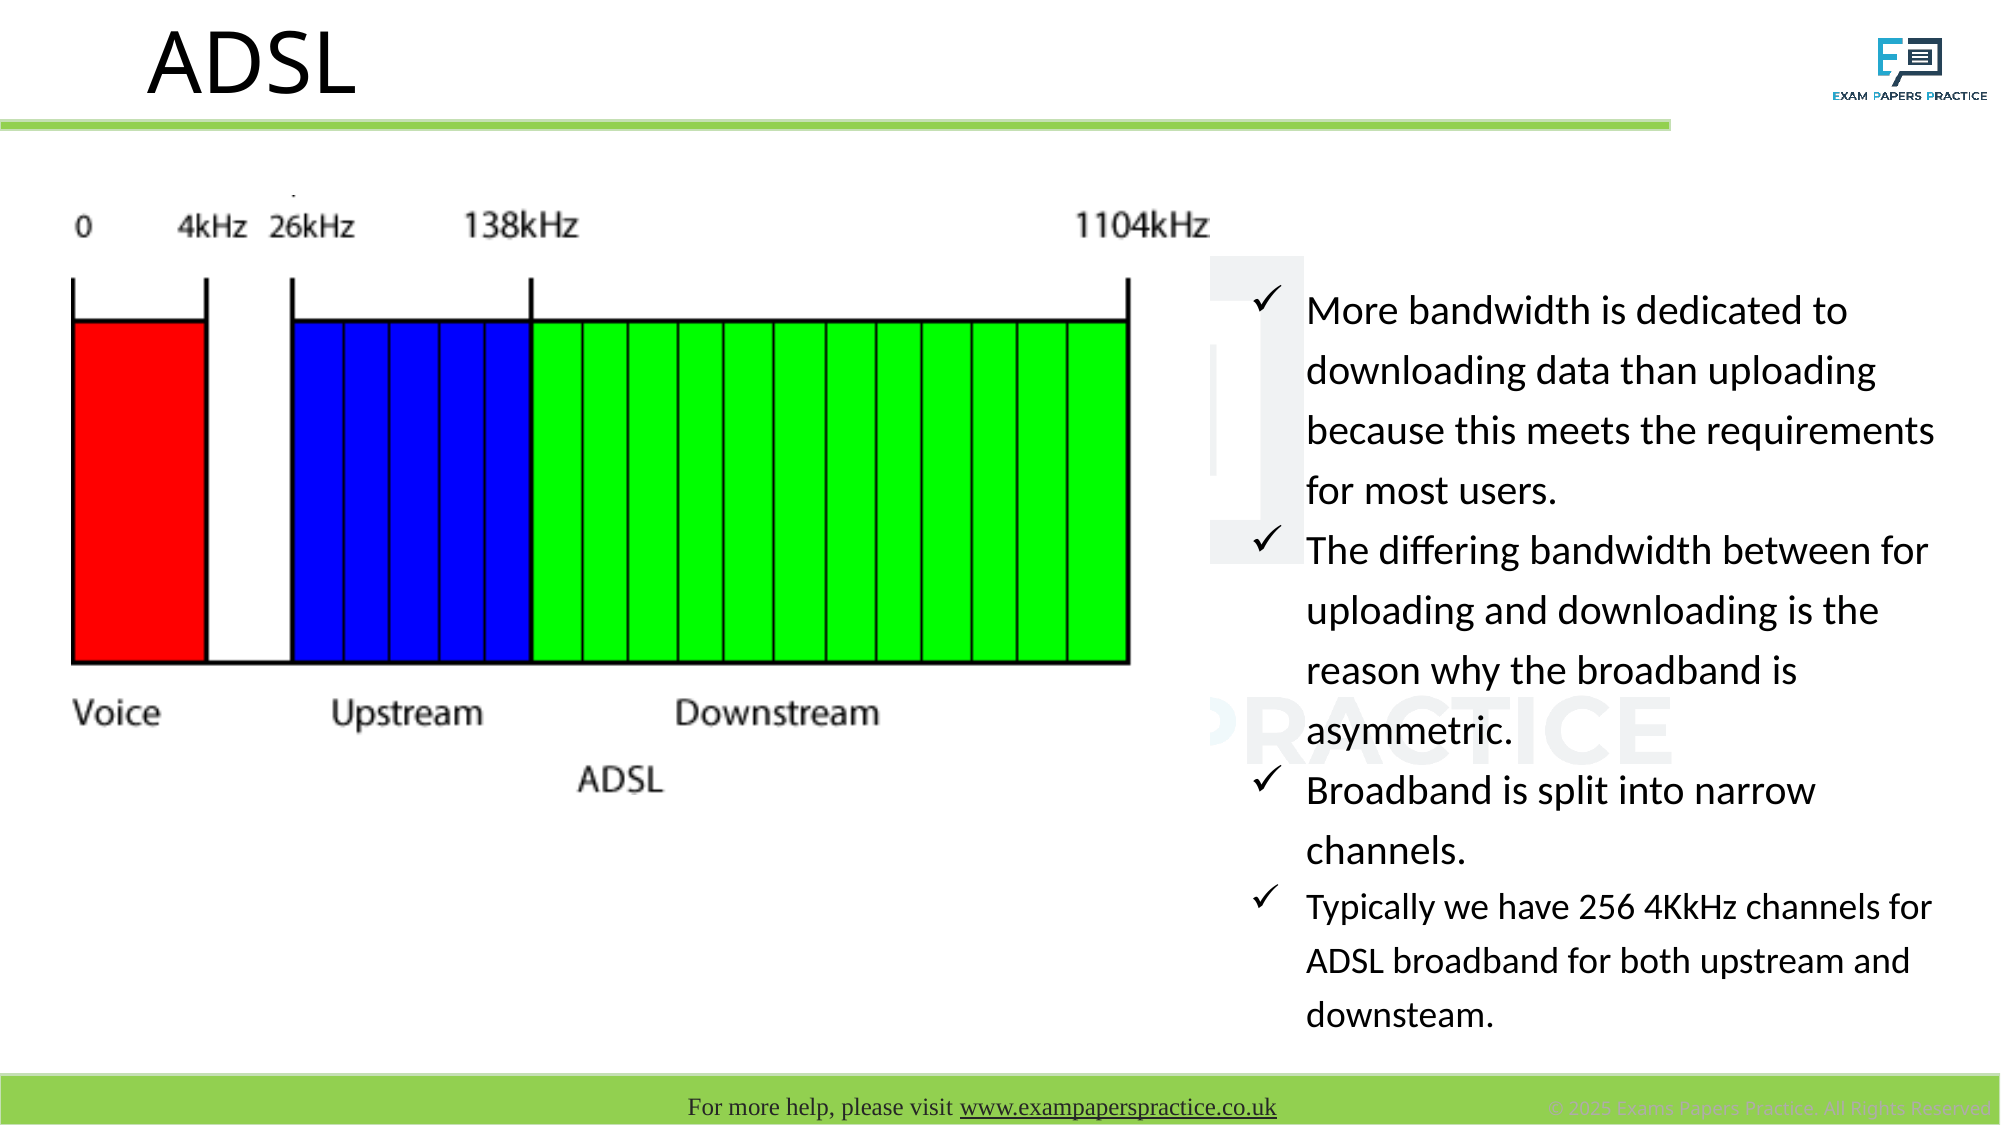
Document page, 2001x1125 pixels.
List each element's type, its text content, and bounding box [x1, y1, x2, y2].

title ADSL [132, 11, 1858, 121]
text_box More bandwidth is dedicated to downloading data than uploading because this meets the requirements for most users. The differing bandwidth between for uploading and downloading is the reason why the broadband is asymmetric. Broadband is split into narrow channels. Typically we have 256 4KkHz channels for ADSL broadband for both upstream and downsteam. [1235, 265, 1977, 1103]
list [71, 195, 1210, 795]
